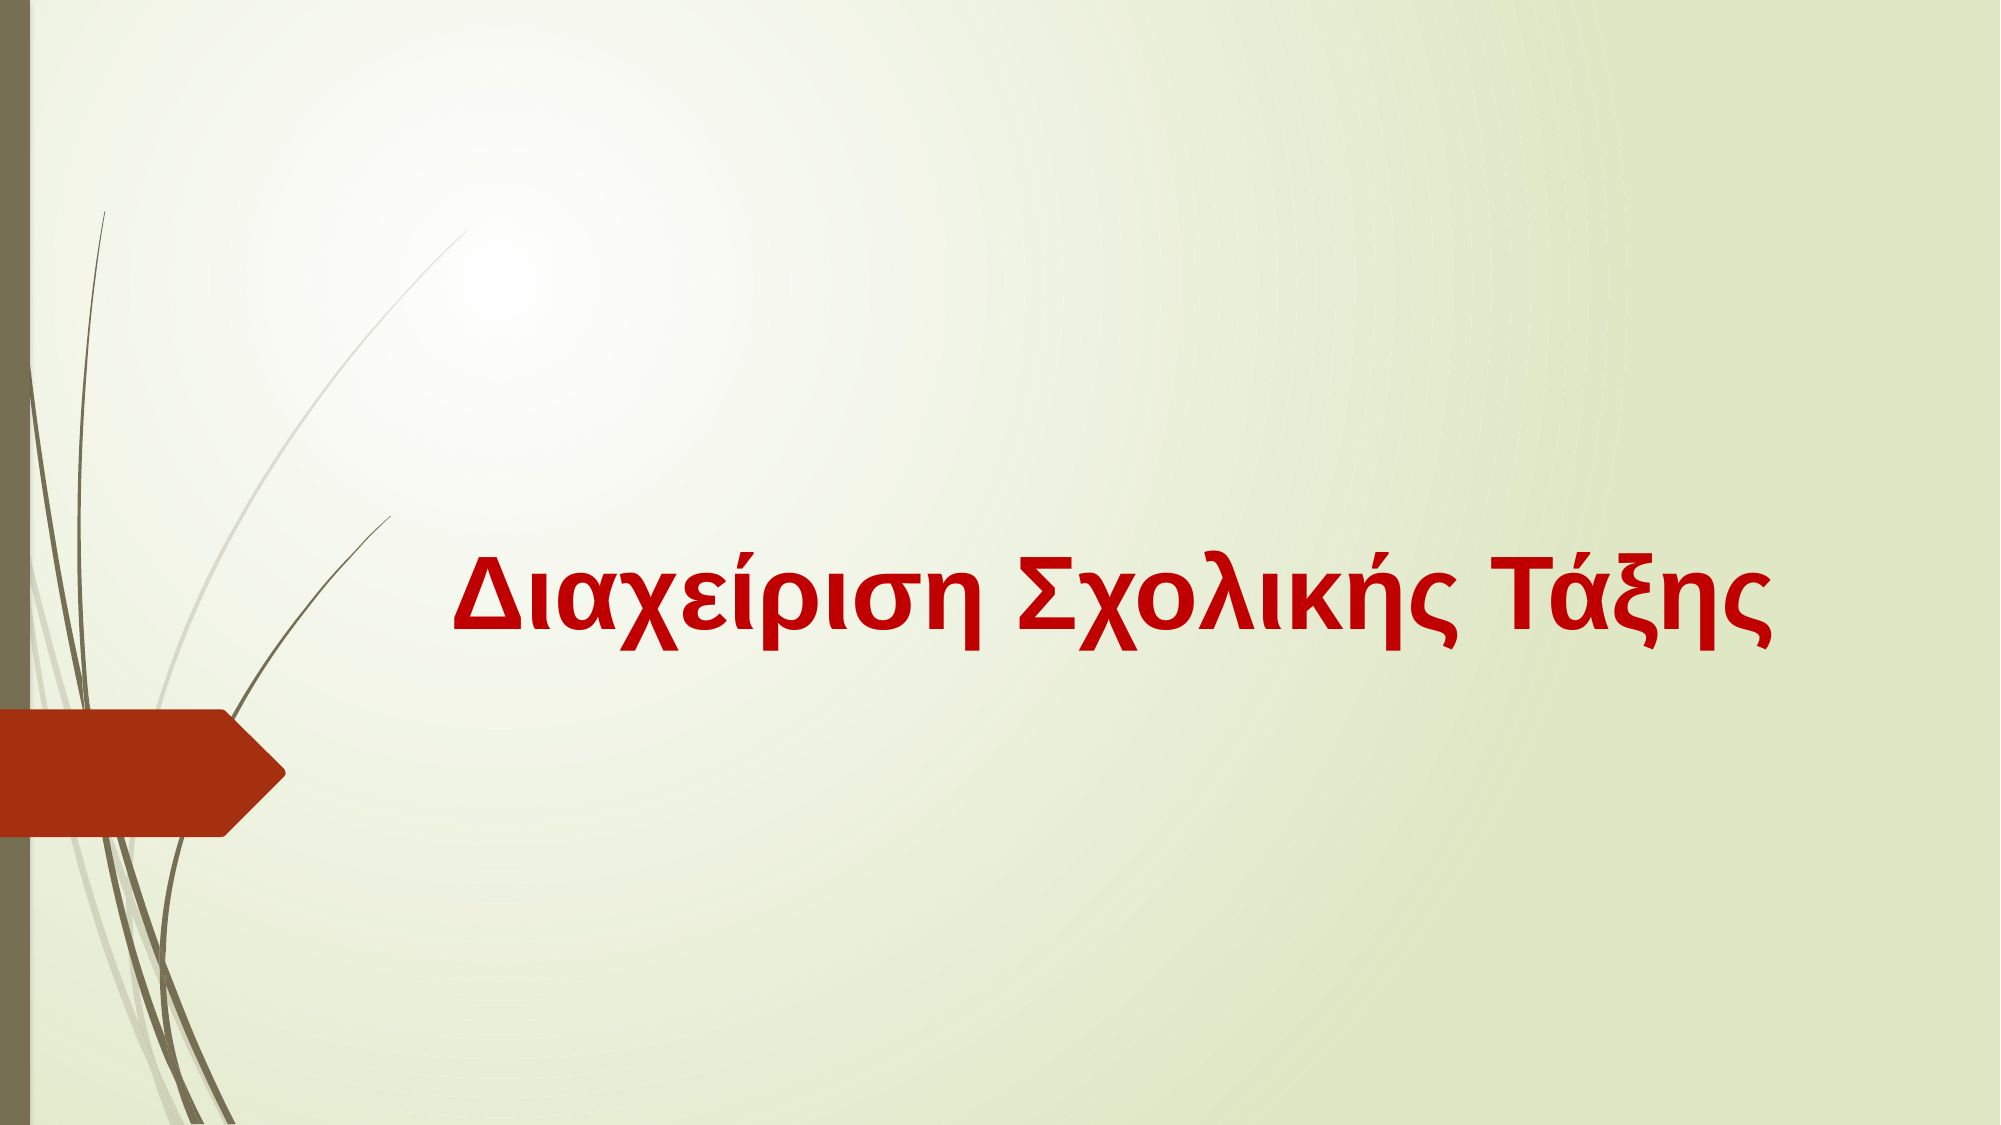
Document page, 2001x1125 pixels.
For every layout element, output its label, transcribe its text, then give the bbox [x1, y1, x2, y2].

title Διαχείριση Σχολικής Τάξης [408, 412, 1872, 784]
